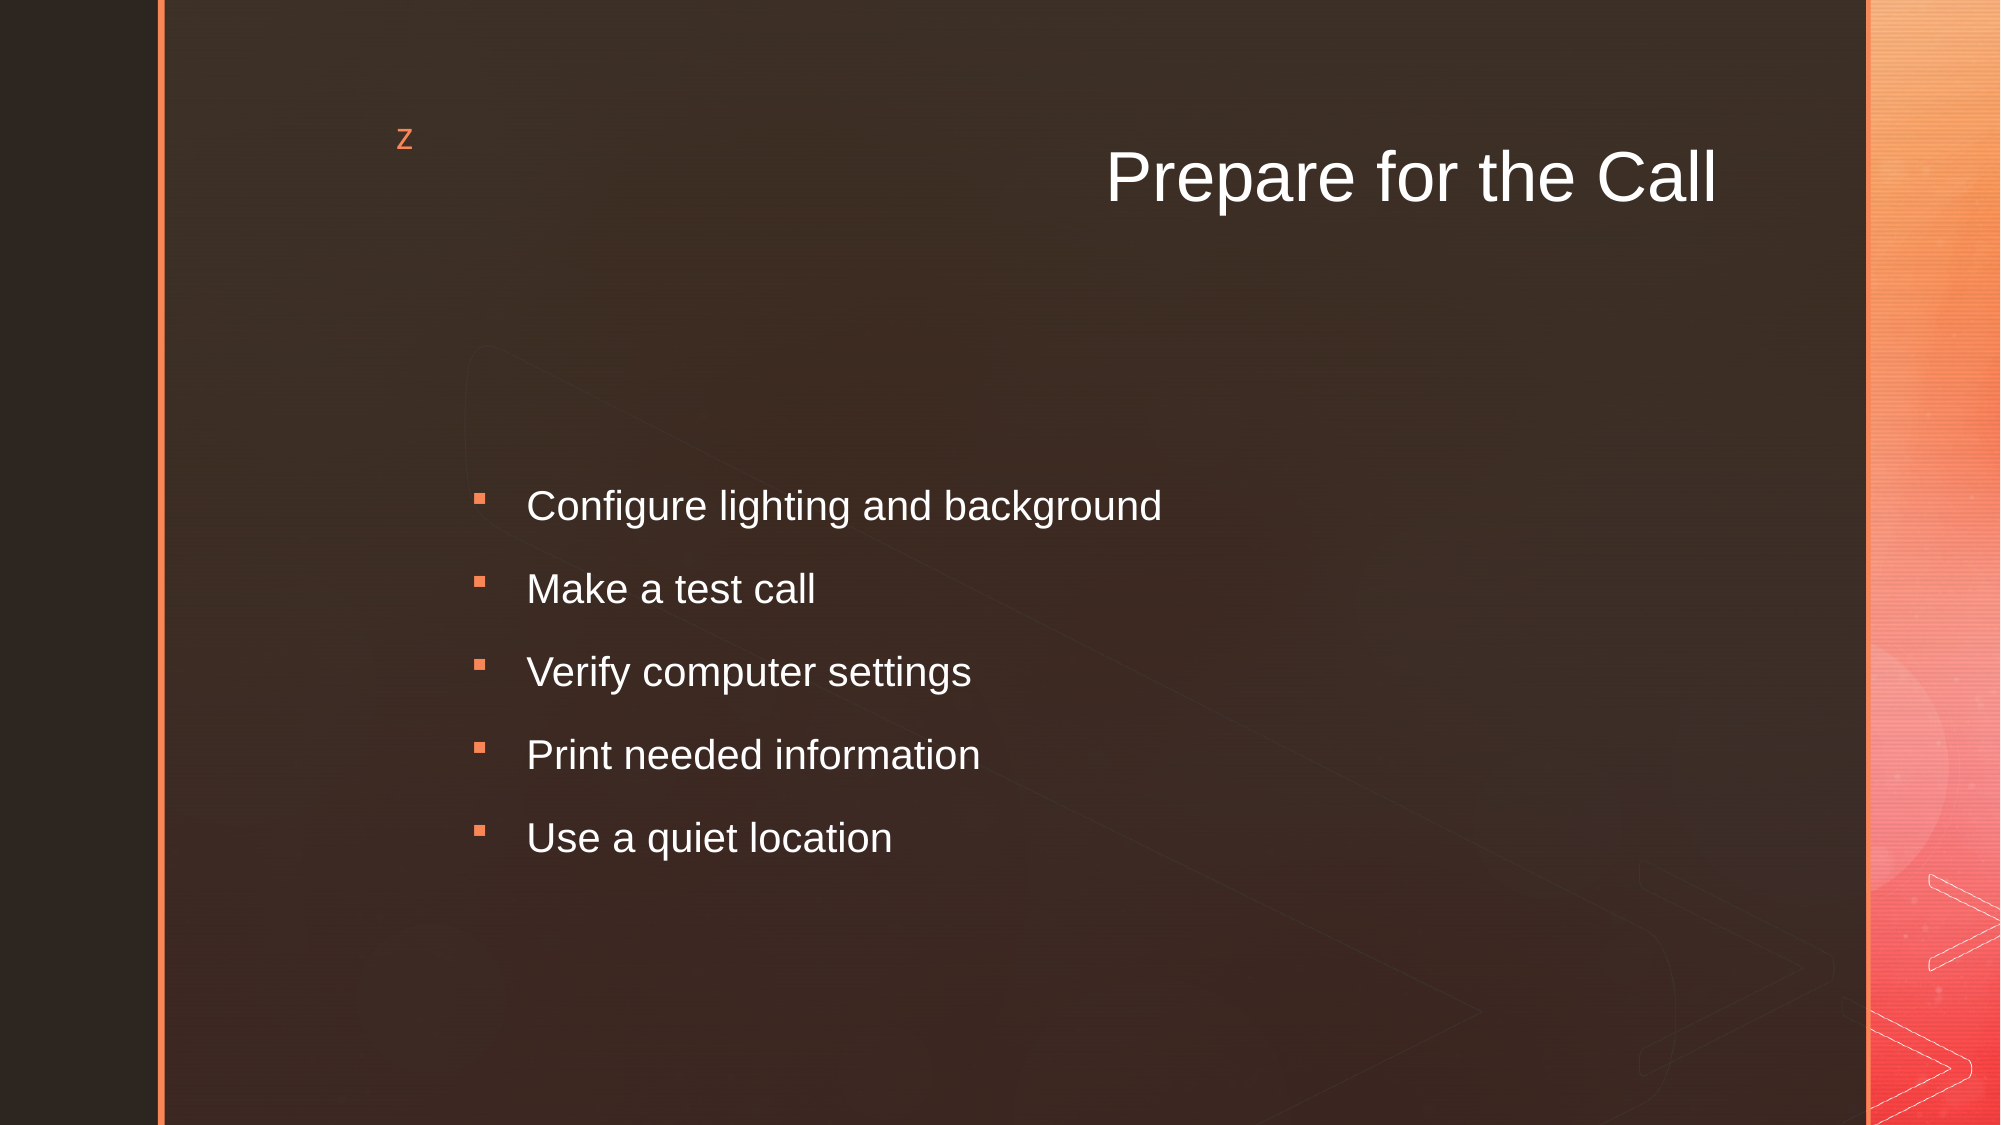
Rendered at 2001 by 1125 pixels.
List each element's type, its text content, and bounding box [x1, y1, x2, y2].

list Configure lighting and background Make a test call Verify computer settings Print needed information Use a quiet location [454, 336, 1734, 993]
picture [1871, 0, 2001, 1125]
title Prepare for the Call [428, 132, 1734, 310]
